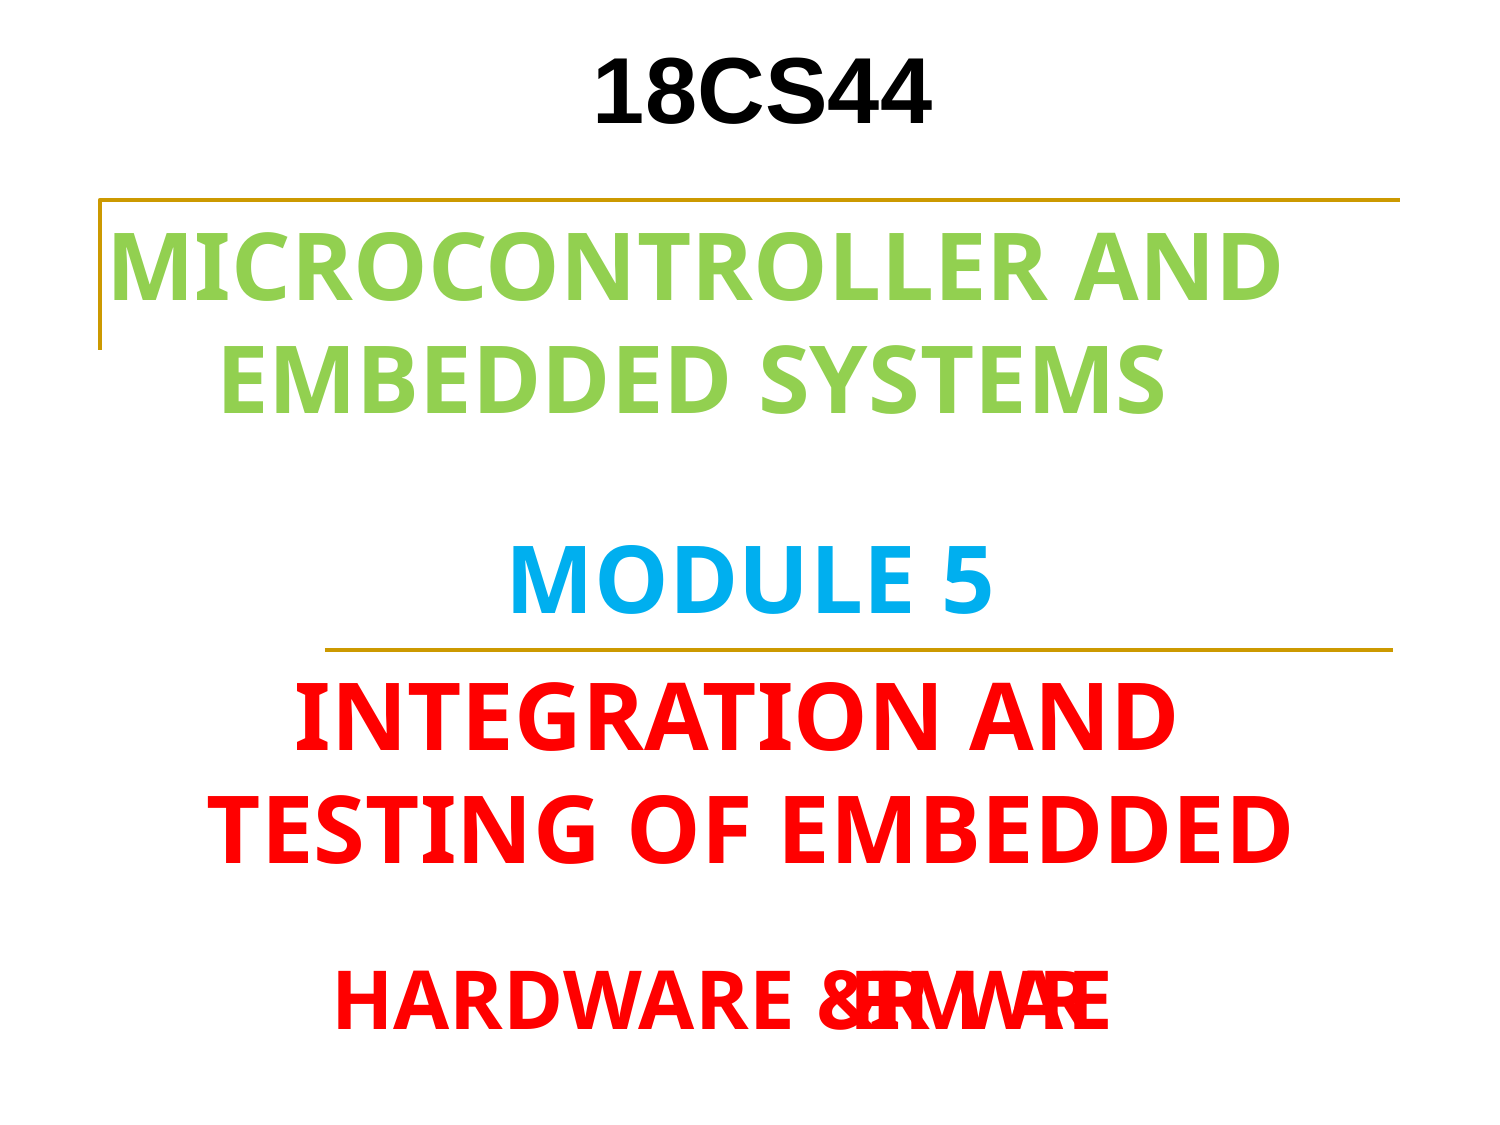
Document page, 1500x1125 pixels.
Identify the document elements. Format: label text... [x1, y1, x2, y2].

title 18CS44 [590, 27, 935, 218]
text_box [935, 199, 1400, 204]
text_box [99, 199, 590, 204]
text_box MICROCONTROLLER AND EMBEDDED SYSTEMS MODULE 5 INTEGRATION AND TESTING OF EMBEDDED HARDWARE & FIRMWARE [64, 204, 1457, 1087]
